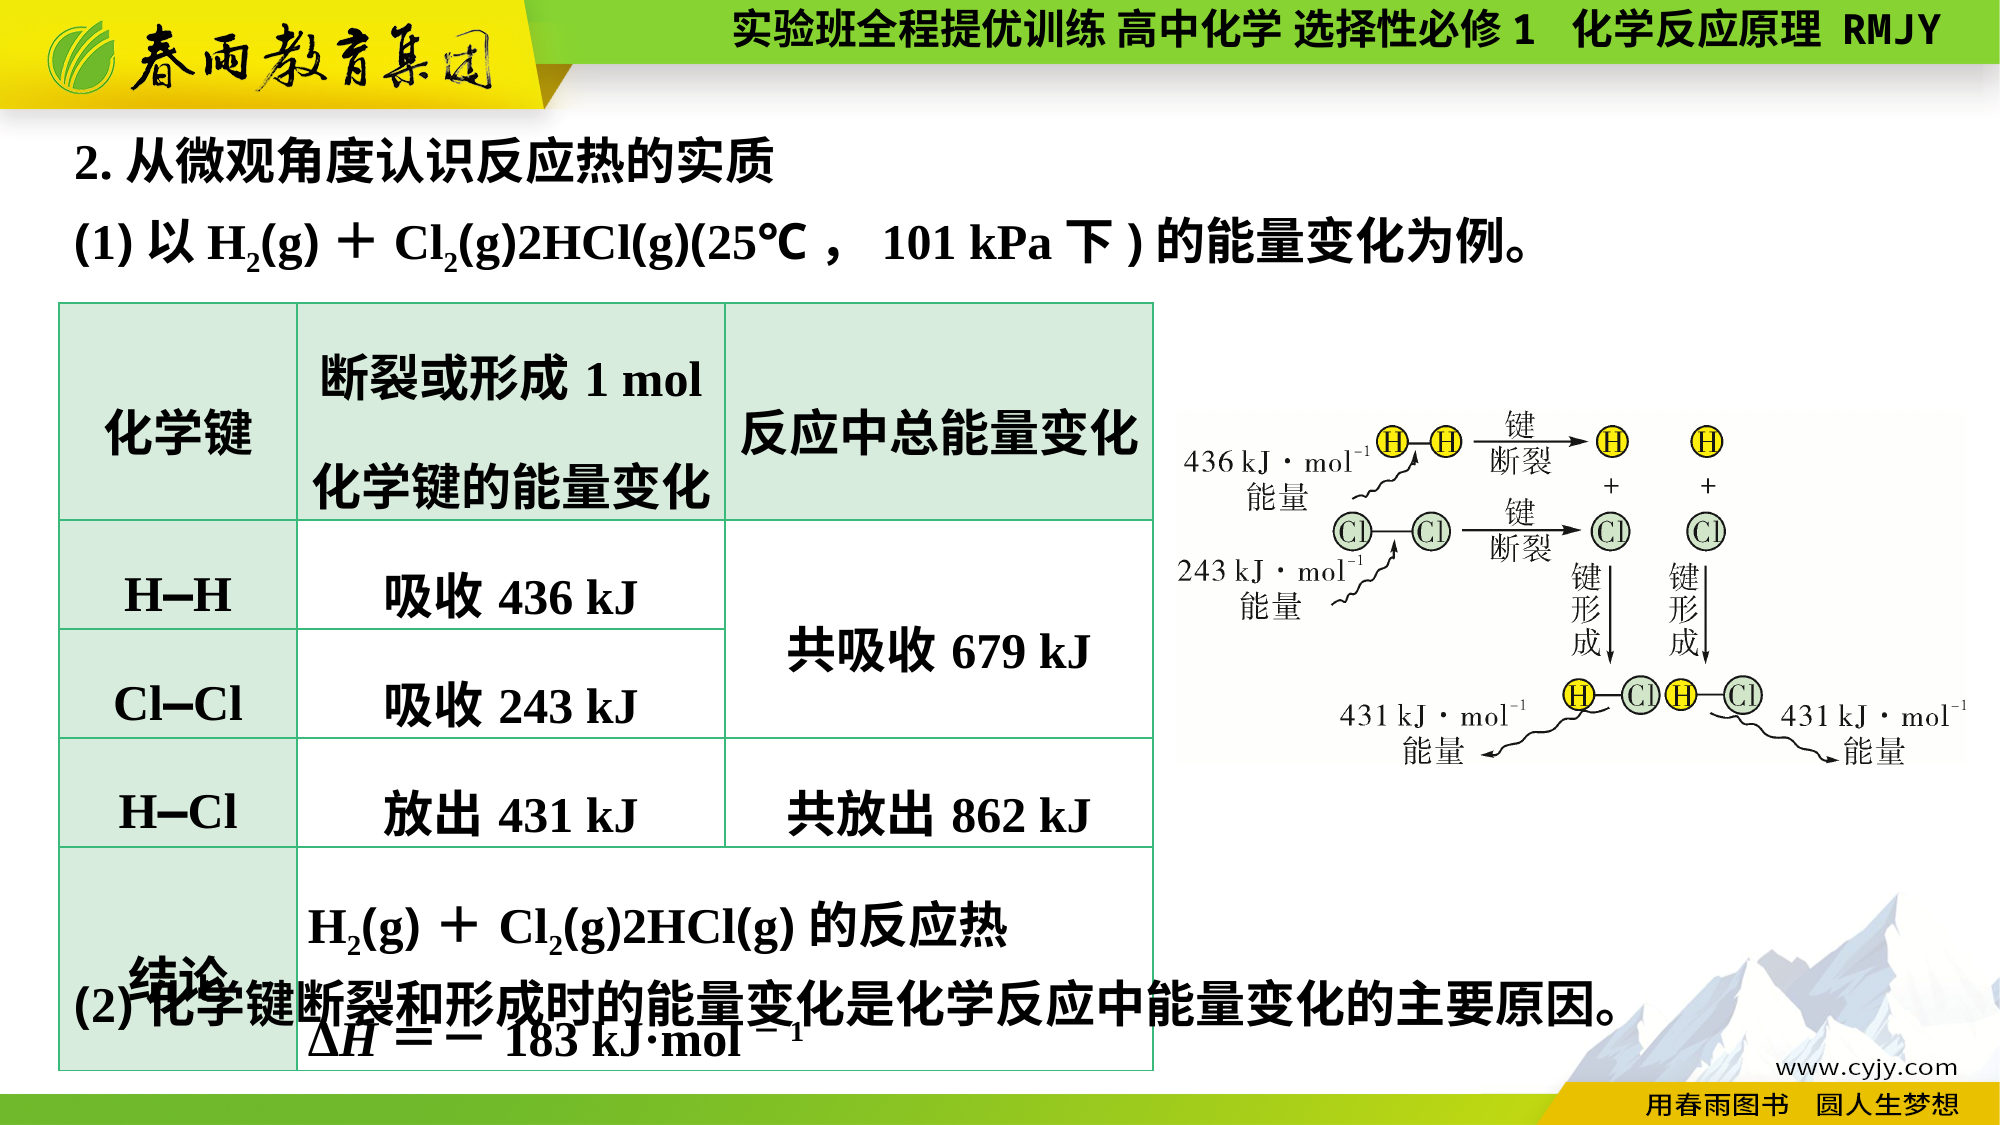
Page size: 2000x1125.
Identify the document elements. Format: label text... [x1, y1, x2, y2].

text_box (2)化学键断裂和形成时的能量变化是化学反应中能量变化的主要原因。 [59, 934, 1944, 1040]
picture [0, 0, 2000, 1125]
